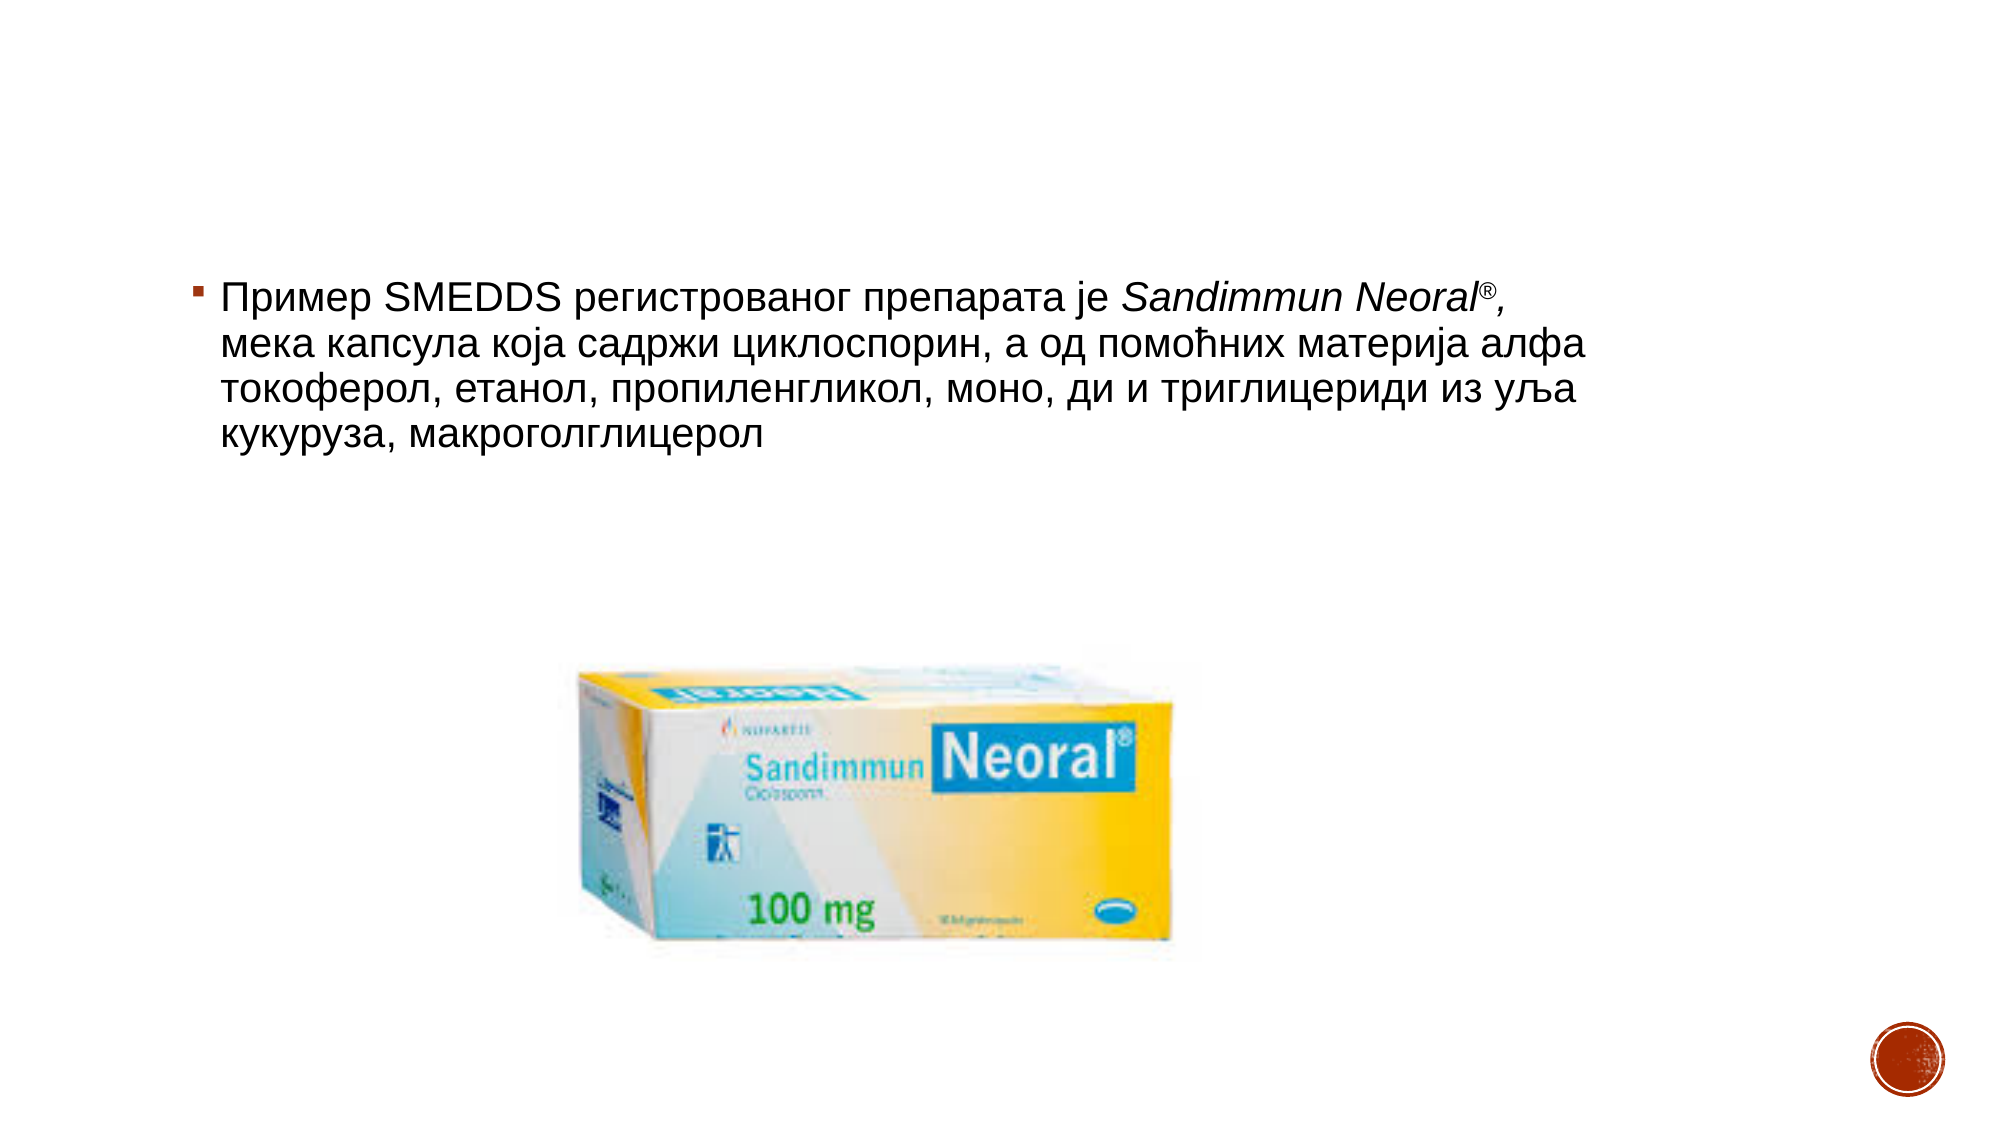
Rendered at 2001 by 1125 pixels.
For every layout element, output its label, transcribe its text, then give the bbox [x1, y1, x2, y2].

picture [557, 644, 1202, 976]
list Пример SMEDDS регистрованог препарата је Sandimmun Neoral®, мека капсула која садржи циклоспорин, а од помоћних материја алфа токоферол, етанол, пропиленгликол, моно, ди и триглицериди из уља кукуруза, макроголглицерол [175, 268, 1611, 1013]
